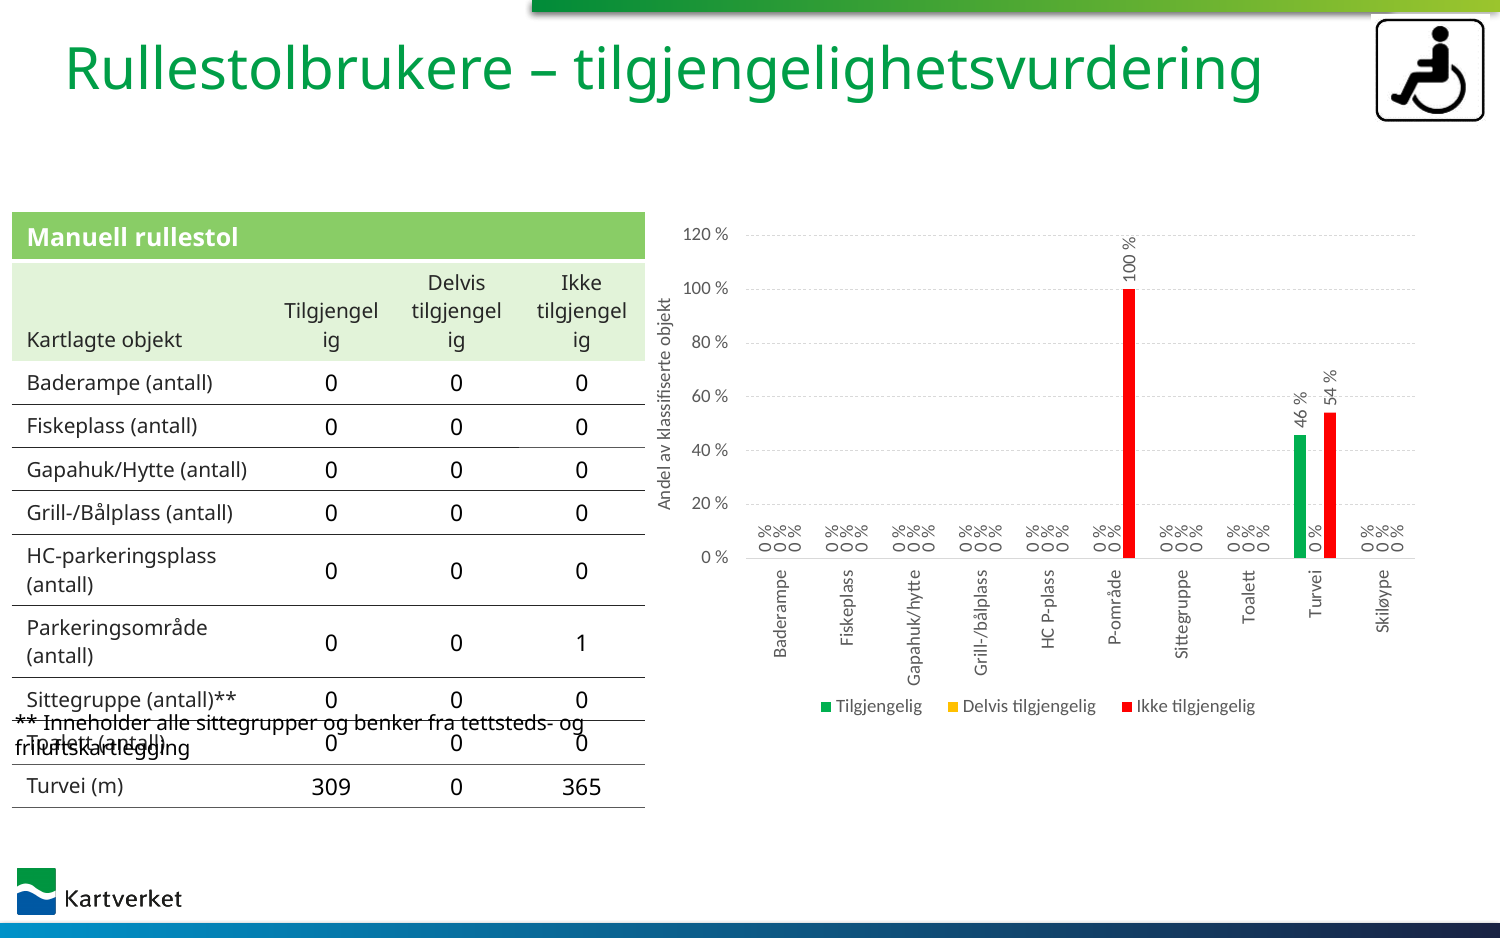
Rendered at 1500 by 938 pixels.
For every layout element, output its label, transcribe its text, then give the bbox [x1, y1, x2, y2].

table_cell Gapahuk/Hytte (antall) [12, 448, 269, 490]
text_box ** Inneholder alle sittegrupper og benker fra tettsteds- og friluftskartlegging [0, 702, 745, 768]
table_cell 365 [519, 768, 645, 807]
table_cell Delvis tilgjengelig [394, 263, 519, 361]
table_cell 0 [394, 361, 519, 404]
table_cell HC-parkeringsplass (antall) [12, 535, 269, 605]
table_cell 0 [519, 405, 638, 447]
table_cell 0 [394, 405, 519, 447]
table_header Manuell rullestol [12, 212, 645, 259]
table_cell 0 [519, 491, 638, 534]
text_box Rullestolbrukere – tilgjengelighetsvurdering [49, 12, 1372, 109]
table_cell 0 [269, 361, 394, 404]
picture [1371, 13, 1491, 127]
table_cell 0 [519, 678, 638, 702]
table_cell Turvei (m) [12, 768, 269, 807]
table_cell 0 [519, 535, 638, 605]
table_cell 0 [269, 491, 394, 534]
table_cell Kartlagte objekt [12, 263, 269, 361]
table_cell Tilgjengelig [269, 263, 394, 361]
table_cell 0 [394, 491, 519, 534]
table_cell 0 [394, 448, 519, 490]
table_cell 0 [269, 535, 394, 605]
table_cell 0 [394, 678, 519, 702]
table_cell 309 [269, 768, 394, 807]
table_cell 0 [394, 768, 519, 807]
table_cell 1 [519, 606, 638, 677]
table_cell 0 [394, 606, 519, 677]
table_cell 0 [519, 448, 638, 490]
table_cell Fiskeplass (antall) [12, 405, 269, 447]
table_cell 0 [269, 678, 394, 702]
table_cell 0 [519, 361, 638, 404]
table_cell Baderampe (antall) [12, 361, 269, 404]
table_cell 0 [269, 448, 394, 490]
table_cell Grill-/Bålplass (antall) [12, 491, 269, 534]
table_cell Parkeringsområde (antall) [12, 606, 269, 677]
table_cell Sittegruppe (antall)** [12, 678, 269, 702]
table_cell Ikke tilgjengelig [519, 263, 638, 361]
table_cell 0 [269, 606, 394, 677]
table_cell 0 [269, 405, 394, 447]
table_cell 0 [394, 535, 519, 605]
picture [643, 218, 1427, 728]
